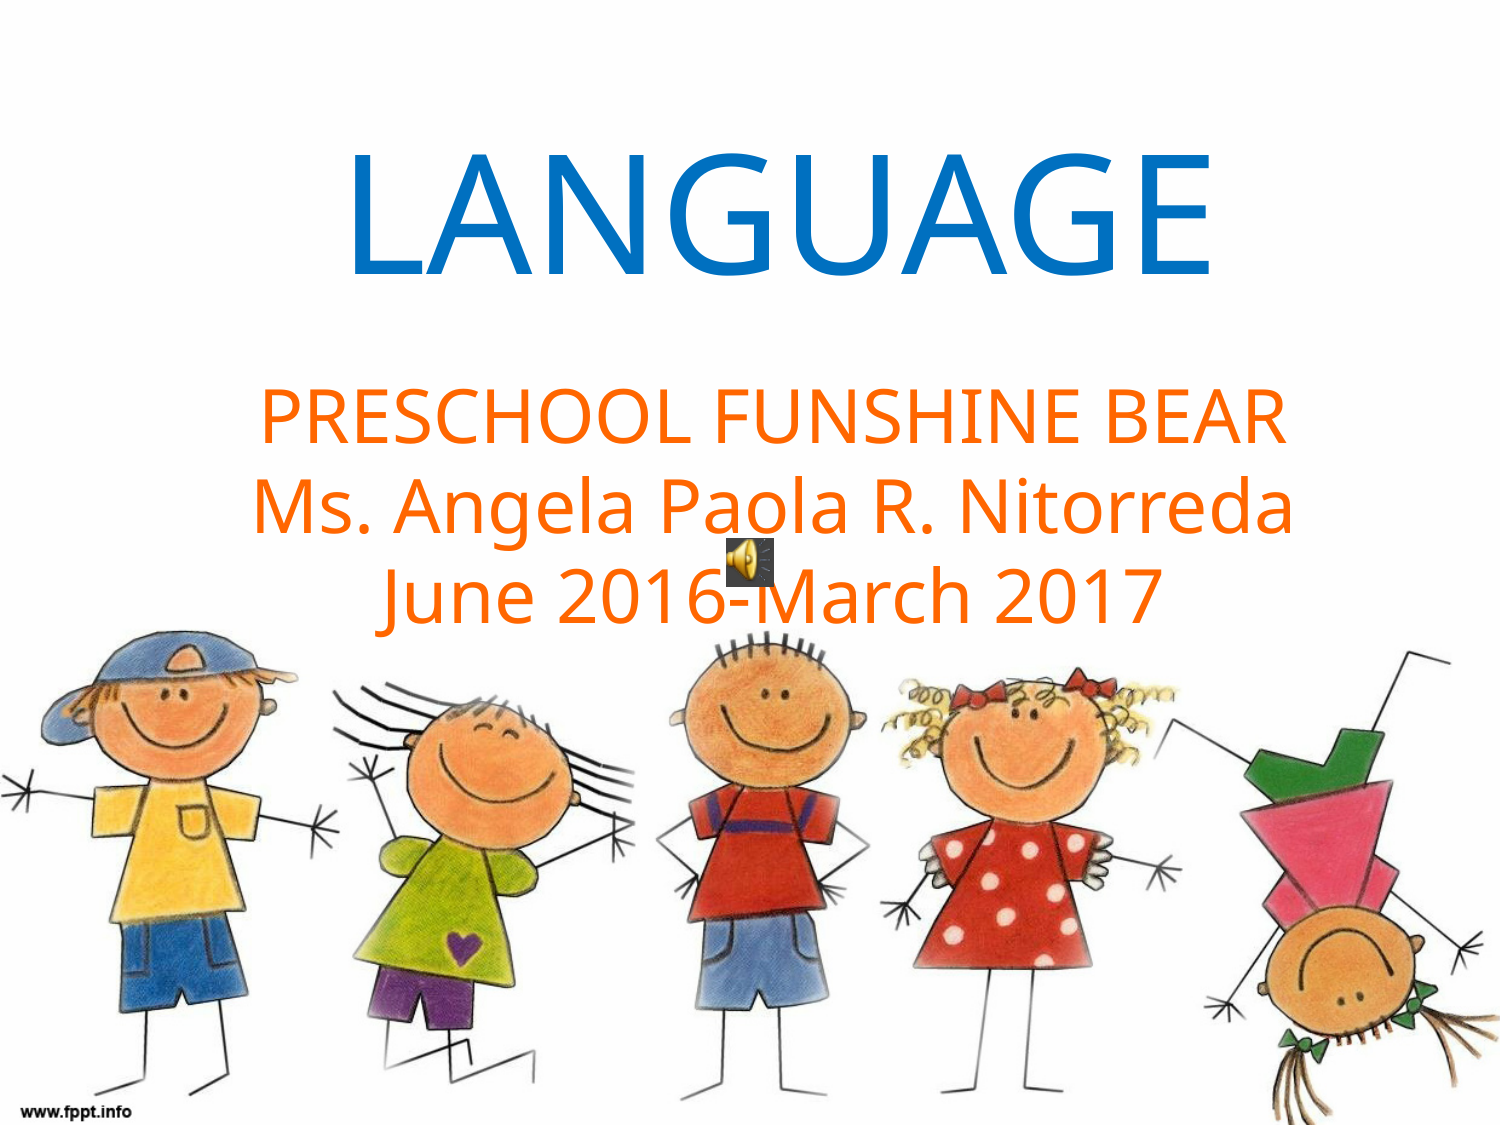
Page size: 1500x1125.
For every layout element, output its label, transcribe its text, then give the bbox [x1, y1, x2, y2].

title LANGUAGE [123, 66, 1436, 351]
text_box PRESCHOOL FUNSHINE BEAR Ms. Angela Paola R. Nitorreda June 2016-March 2017 [194, 361, 1353, 737]
picture [0, 0, 1500, 1125]
